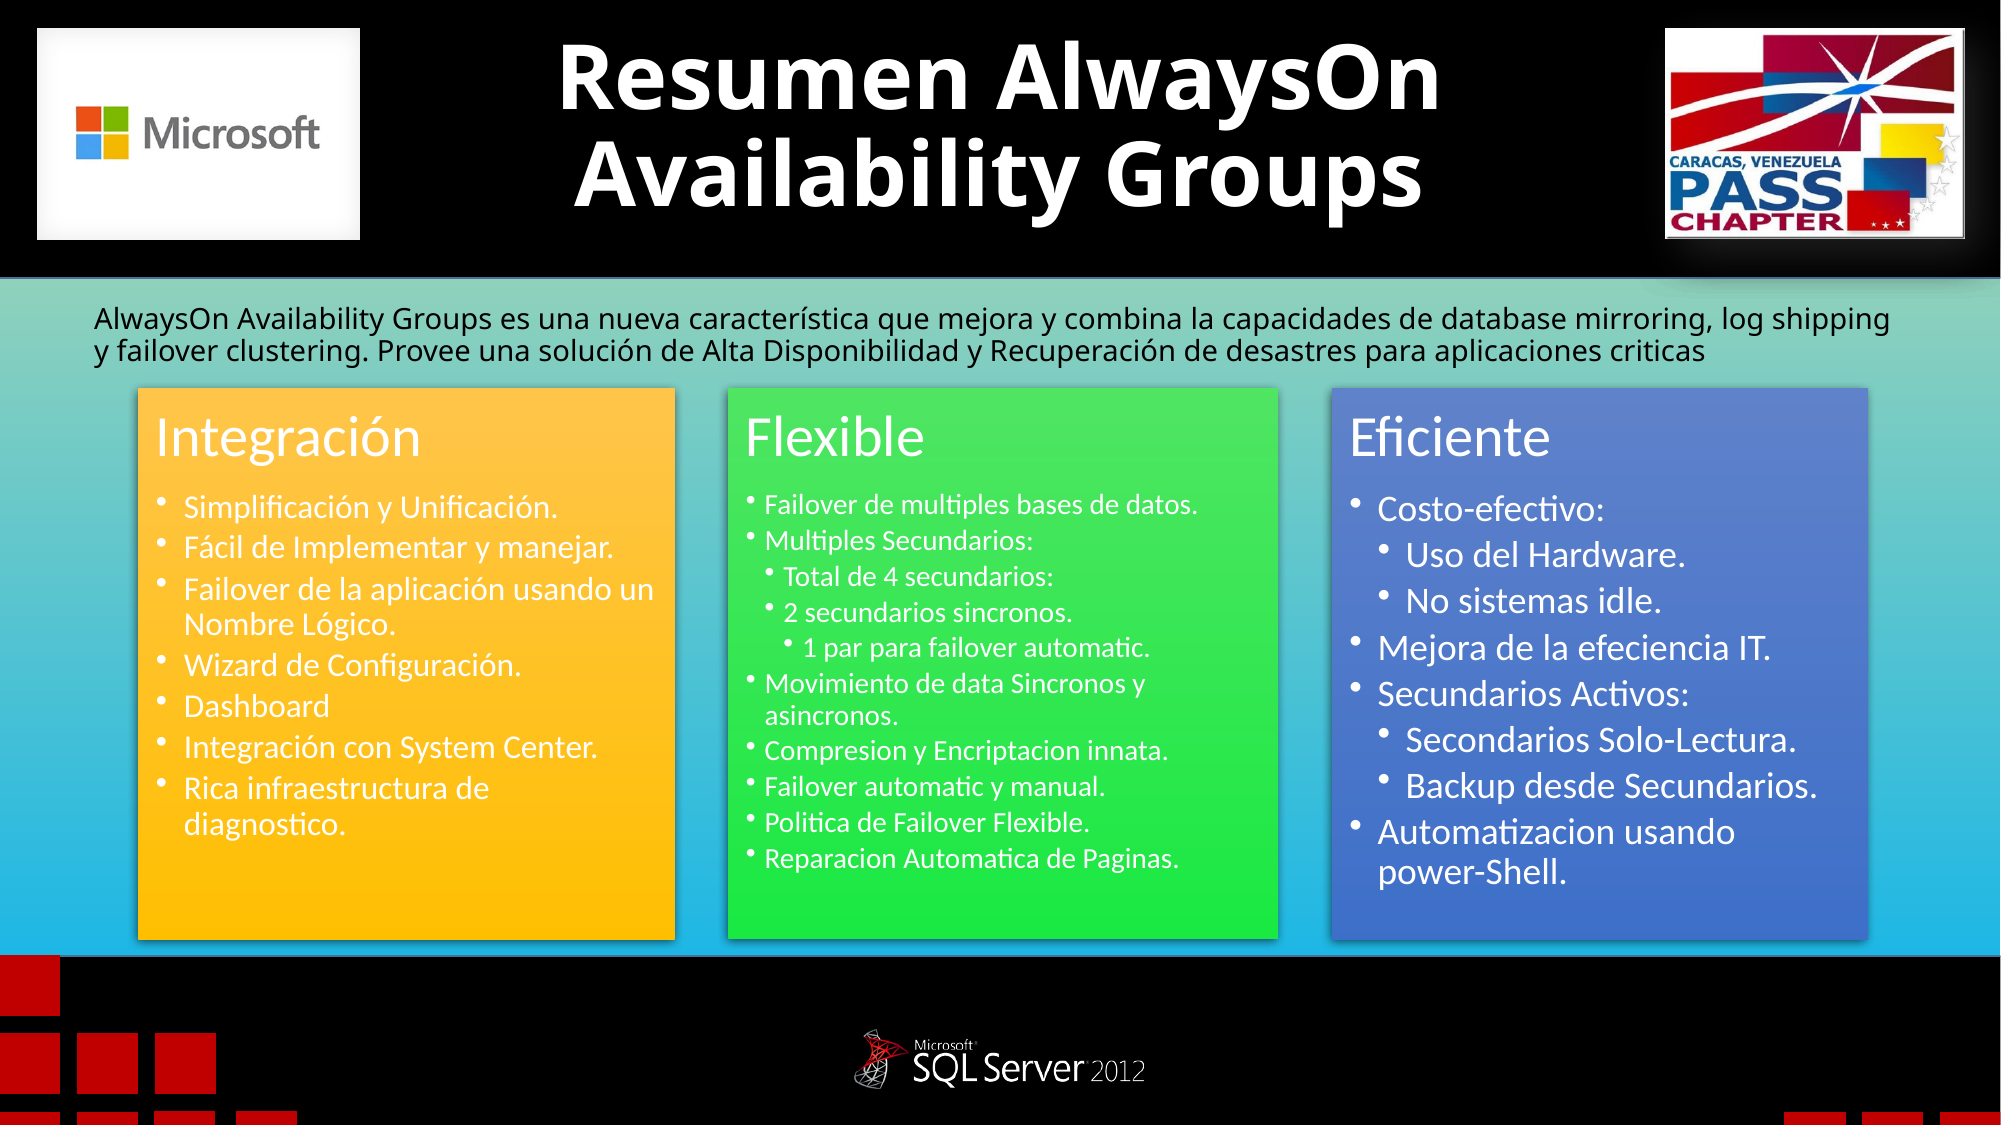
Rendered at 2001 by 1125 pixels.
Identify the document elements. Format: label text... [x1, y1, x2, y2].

text_box Resumen AlwaysOn Availability Groups [427, 18, 1573, 234]
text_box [105, 388, 1901, 940]
text_box AlwaysOn Availability Groups es una nueva característica que mejora y combina la capacidades de database mirroring, log shipping y failover clustering. Provee una solución de Alta Disponibilidad y Recuperación de desastres para aplicaciones criticas [79, 297, 1921, 450]
picture [822, 959, 1178, 1125]
picture [37, 28, 360, 240]
picture [1665, 28, 1965, 239]
